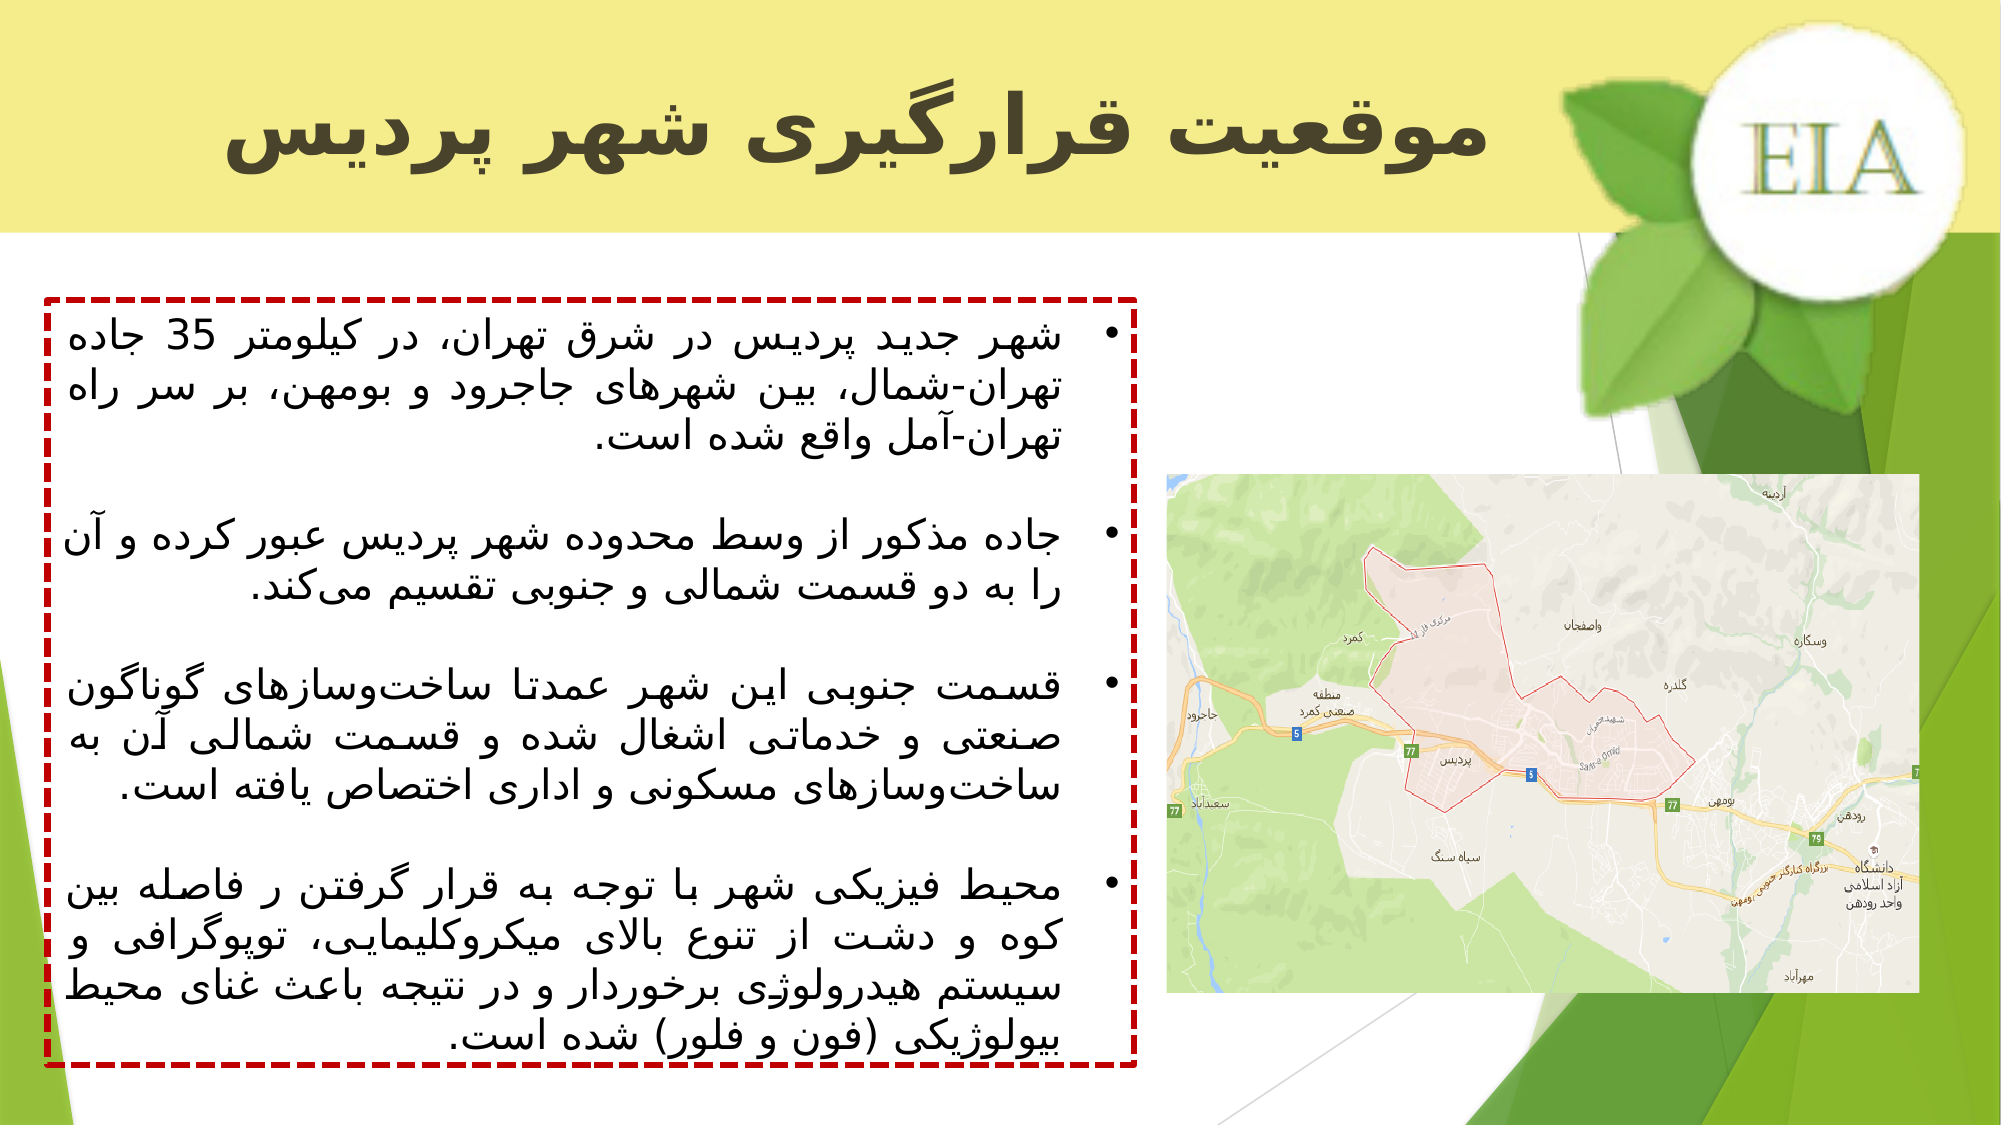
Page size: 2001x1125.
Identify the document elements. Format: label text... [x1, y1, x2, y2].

picture [1522, 15, 1982, 450]
picture [1166, 474, 1920, 994]
text_box شهر جدید پردیس در شرق تهران، در کیلومتر 35 جاده تهران-شمال، بین شهرهای جاجرود و بومهن، بر سر راه تهران-آمل واقع شده است. جاده مذکور از وسط محدوده شهر پردیس عبور کرده و آن را به دو قسمت شمالی و جنوبی تقسیم می‌کند. قسمت جنوبی این شهر عمدتا ساخت‌وسازهای گوناگون صنعتی و خدماتی اشغال شده و قسمت شمالی آن به ساخت‌وسازهای مسکونی و اداری اختصاص یافته است. محیط فیزیکی شهر با توجه به قرار گرفتن ر فاصله بین کوه و دشت از تنوع بالای میکروکلیمایی، توپوگرافی و سیستم هیدرولوژی برخوردار و در نتیجه باعث غنای محیط بیولوژیکی (فون و فلور) شده است. [47, 299, 1134, 1066]
text_box موقعیت قرارگیری شهر پردیس [175, 63, 1509, 179]
